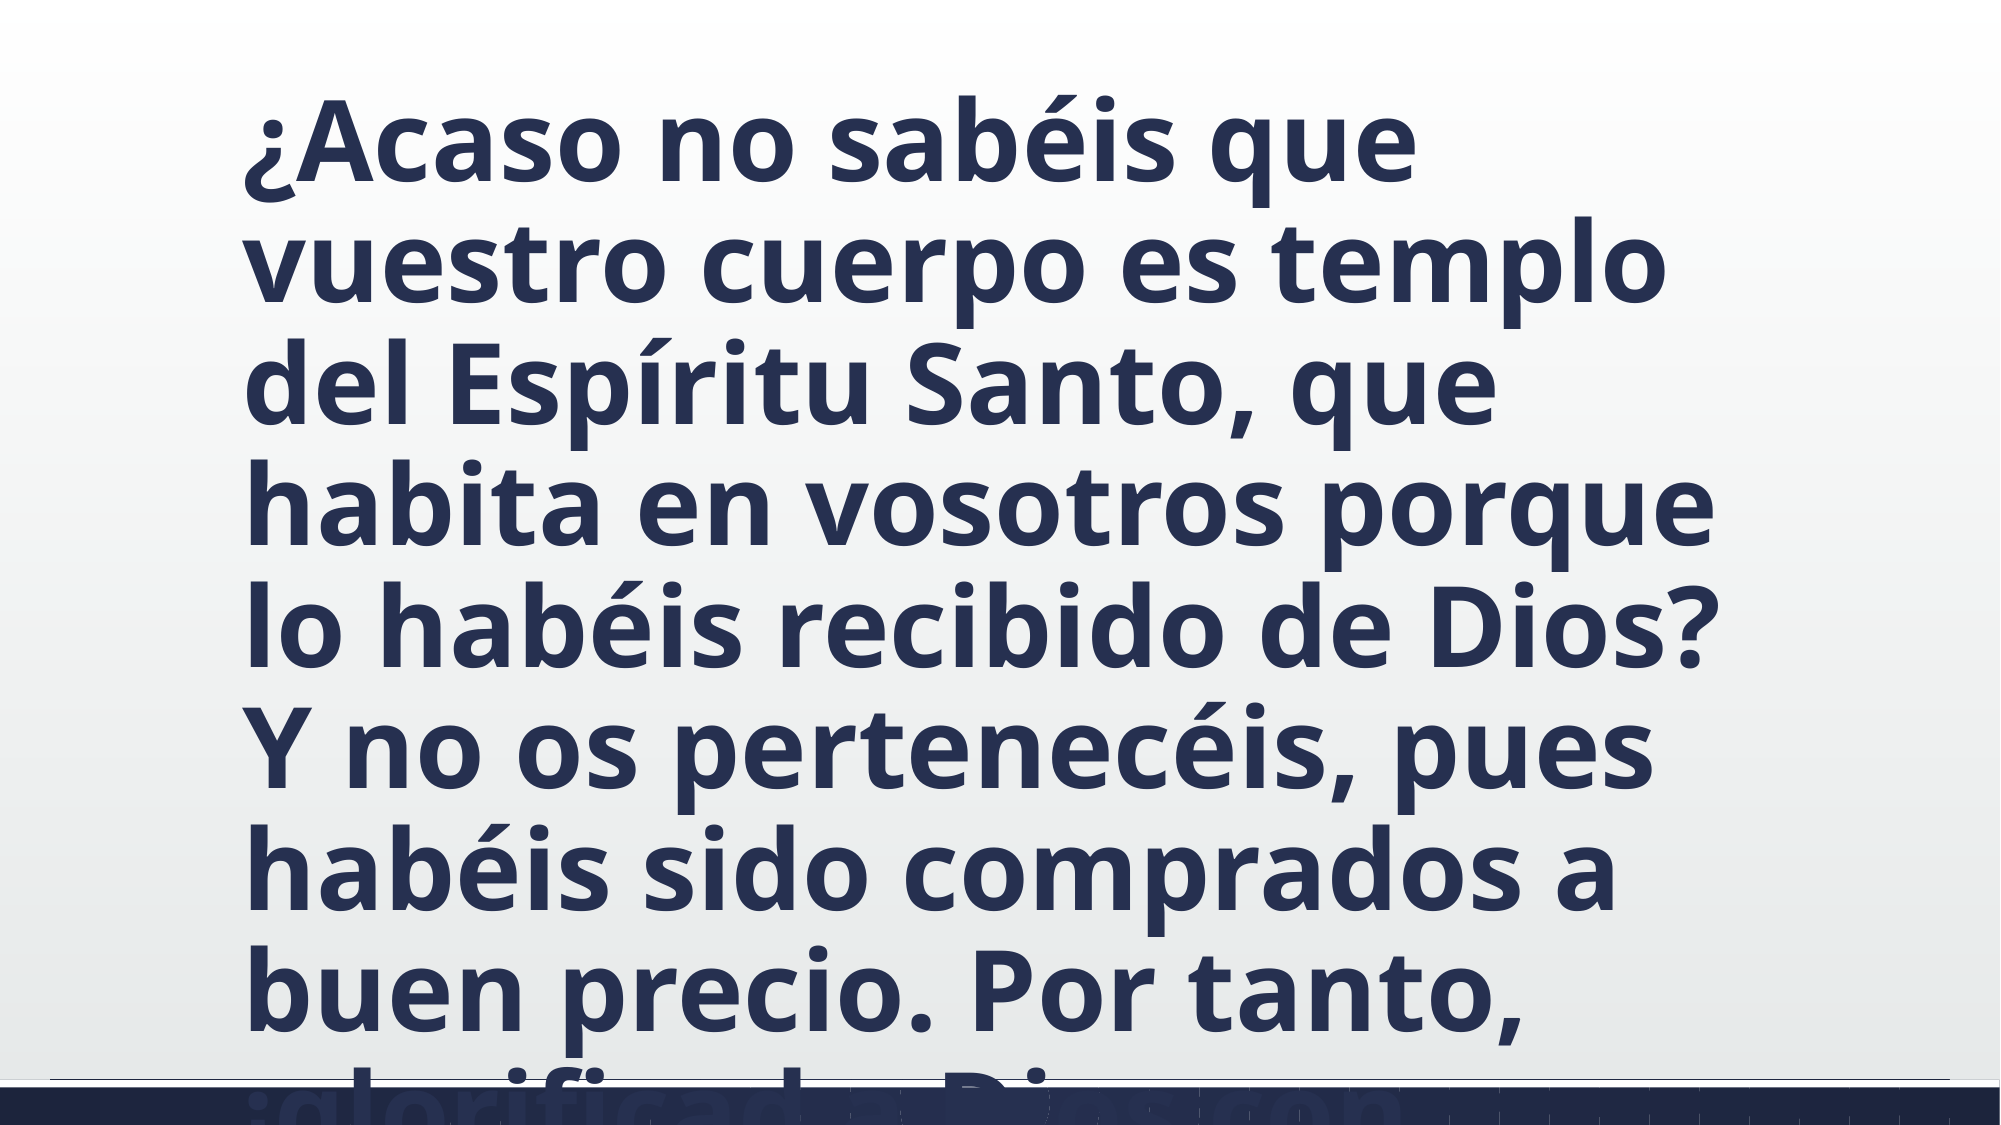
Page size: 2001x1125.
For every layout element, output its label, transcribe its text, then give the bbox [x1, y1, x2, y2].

list ¿Acaso no sabéis que vuestro cuerpo es templo del Espíritu Santo, que habita en vosotros porque lo habéis recibido de Dios? Y no os pertenecéis, pues habéis sido comprados a buen precio. Por tanto, ¡glorificad a Dios con vuestro cuerpo! [219, 76, 1780, 990]
